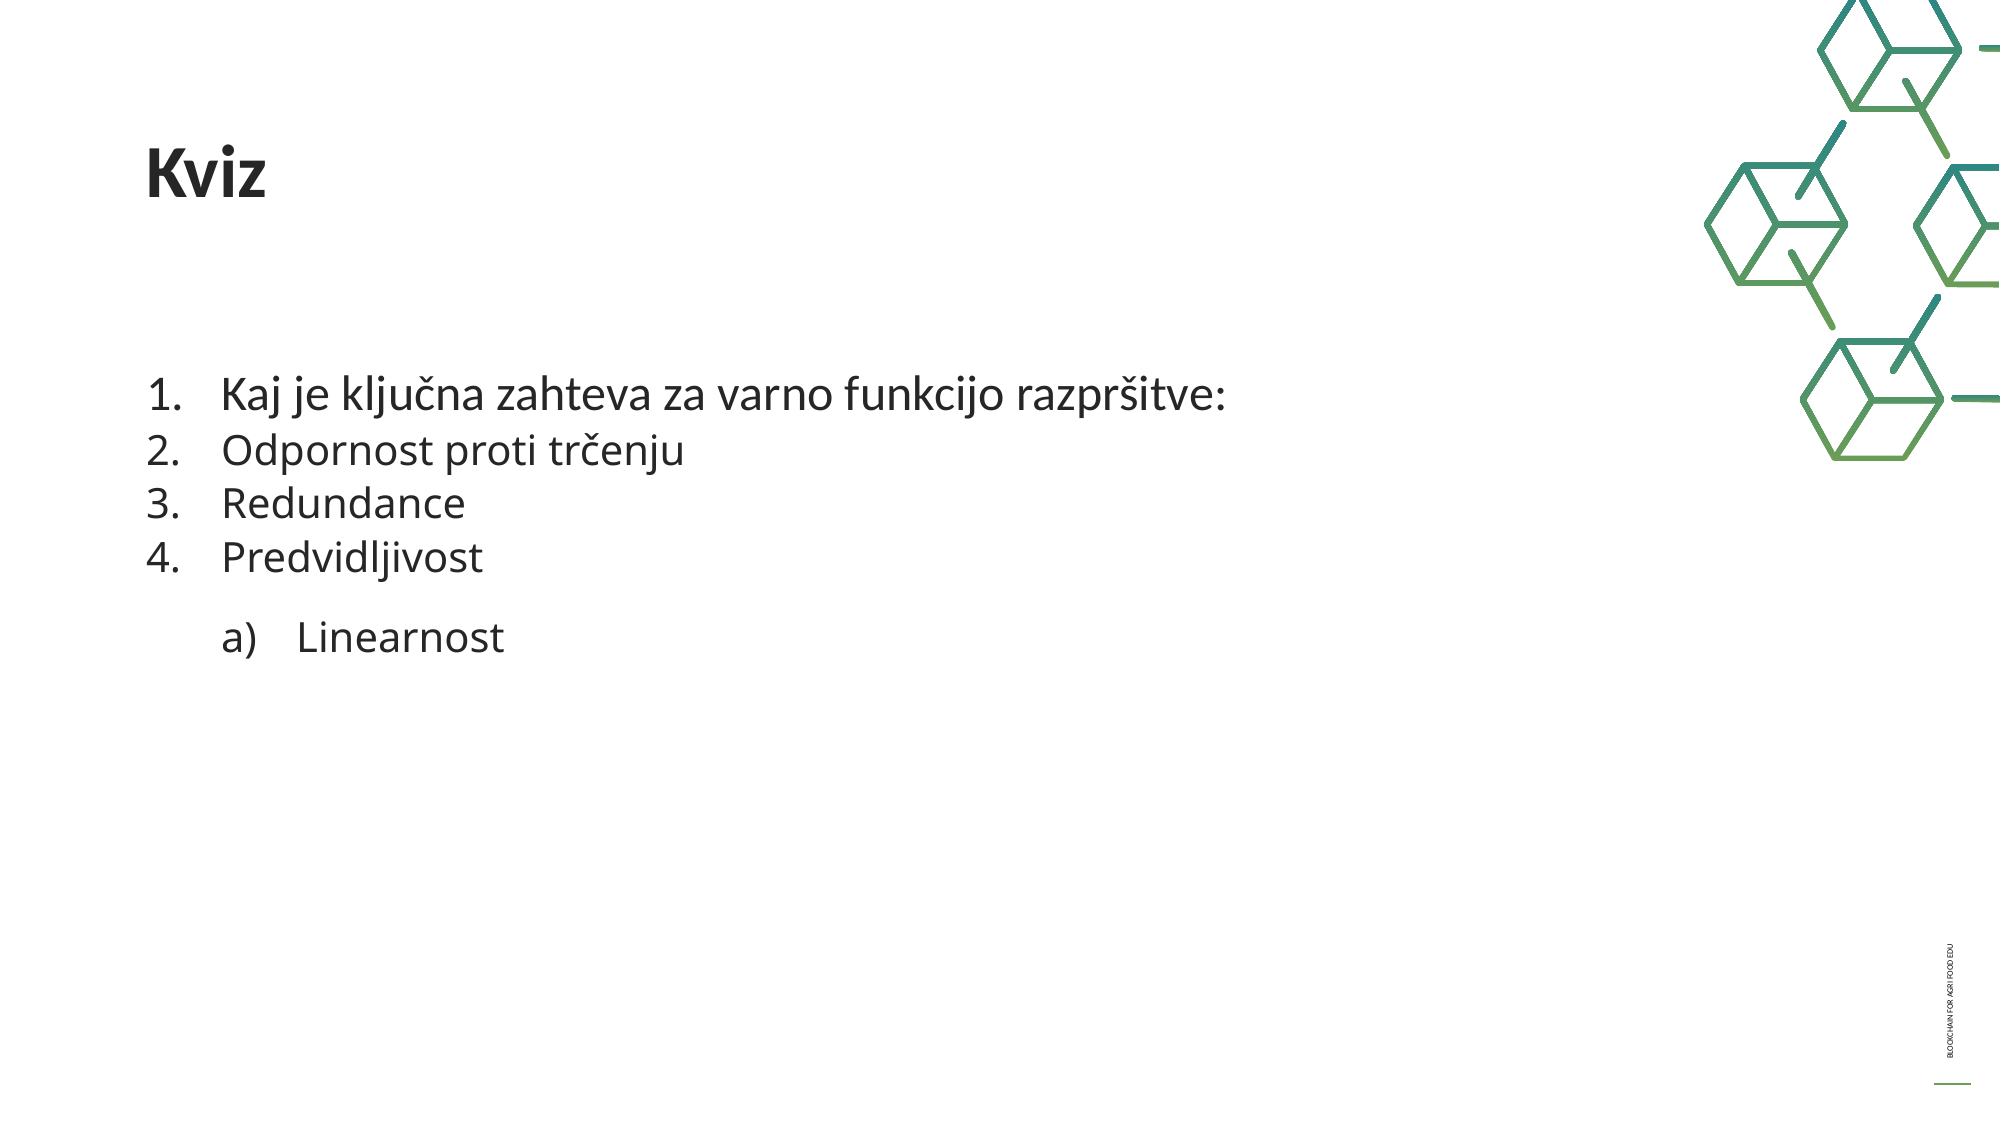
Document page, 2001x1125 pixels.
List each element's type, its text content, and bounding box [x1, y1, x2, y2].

list Kaj je ključna zahteva za varno funkcijo razpršitve: Odpornost proti trčenju Redundance Predvidljivost Linearnost [130, 348, 1869, 1035]
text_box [1703, 0, 2000, 462]
list Kviz [130, 124, 1698, 337]
